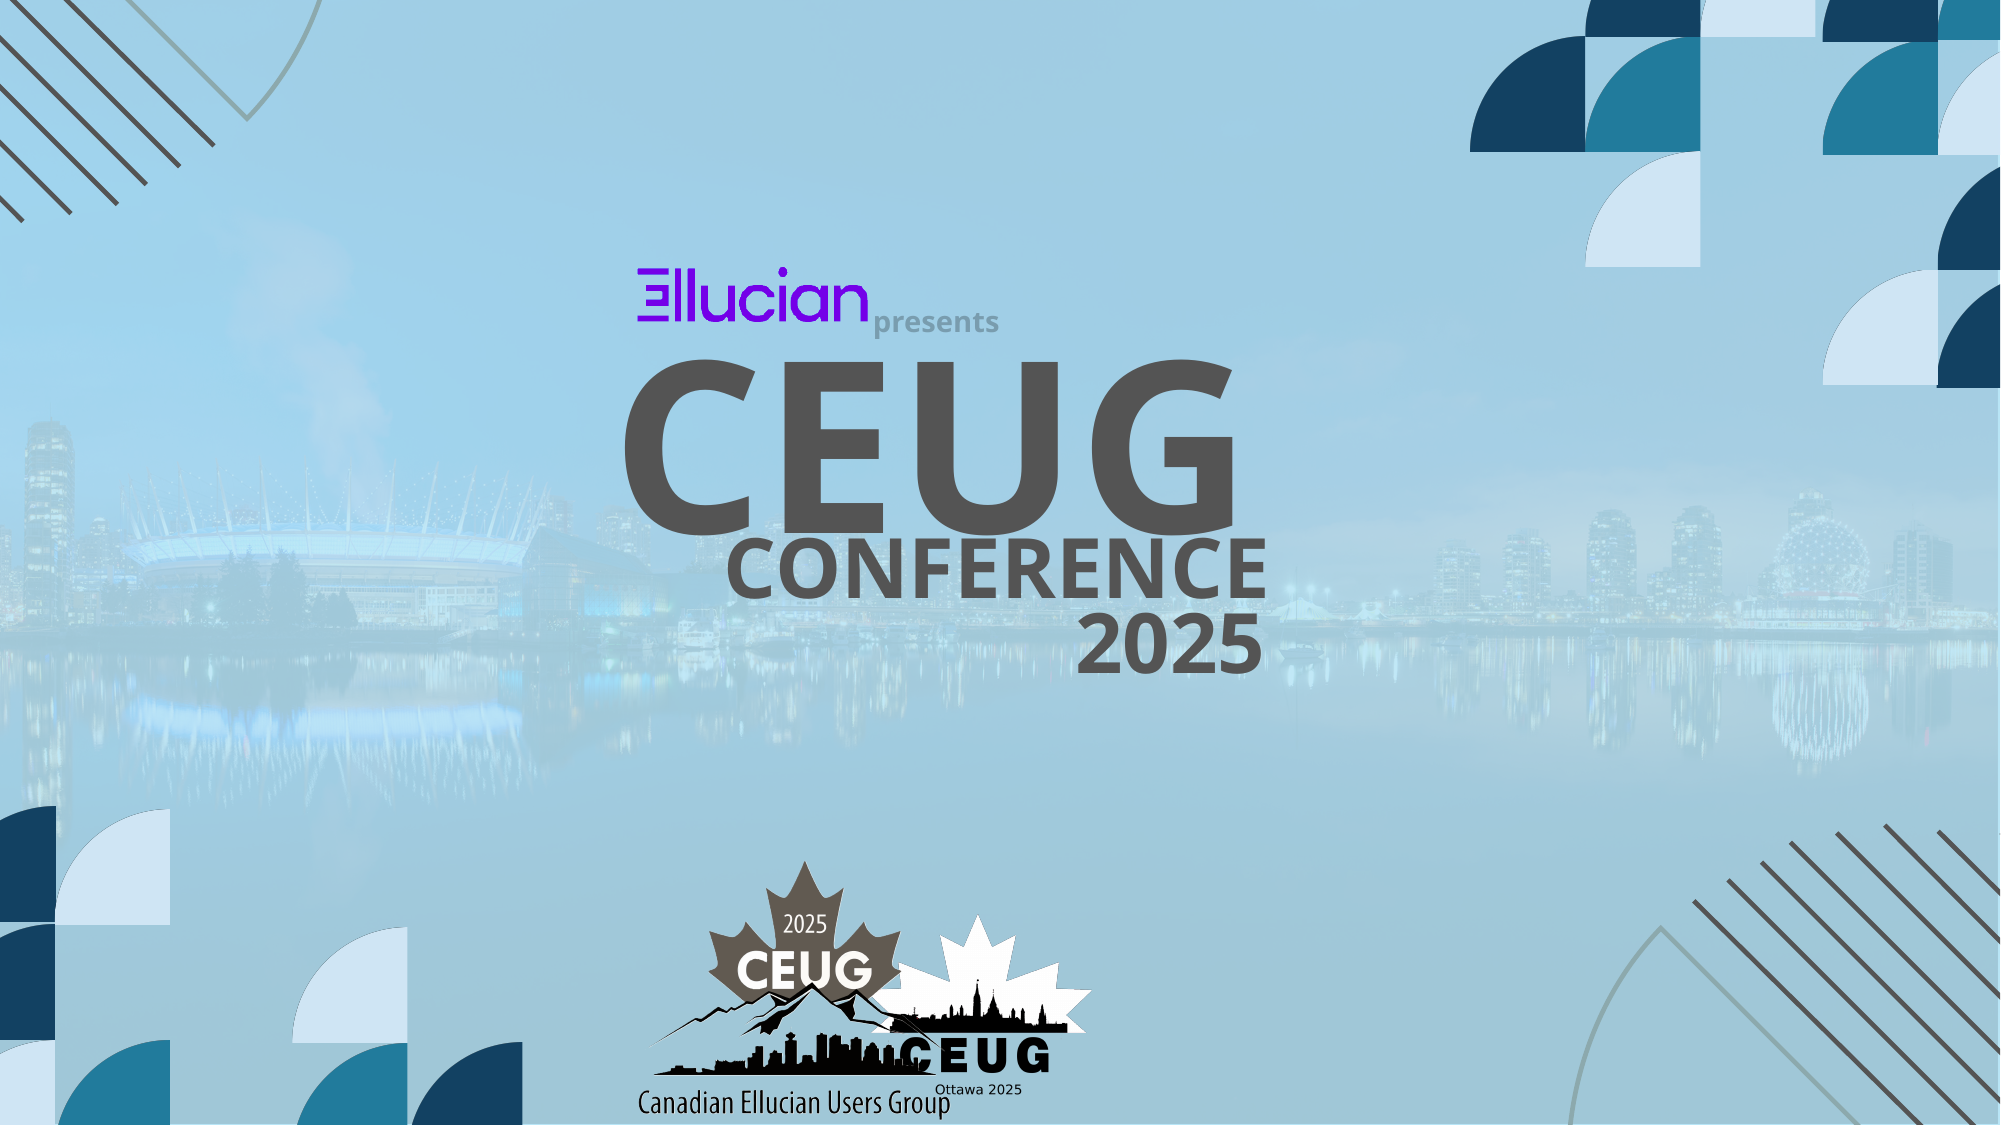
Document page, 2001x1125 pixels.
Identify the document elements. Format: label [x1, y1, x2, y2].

picture [292, 927, 523, 1125]
picture [637, 267, 868, 322]
picture [1470, 0, 1816, 267]
picture [0, 806, 170, 1125]
picture [632, 854, 1092, 1125]
picture [1822, 0, 2001, 388]
